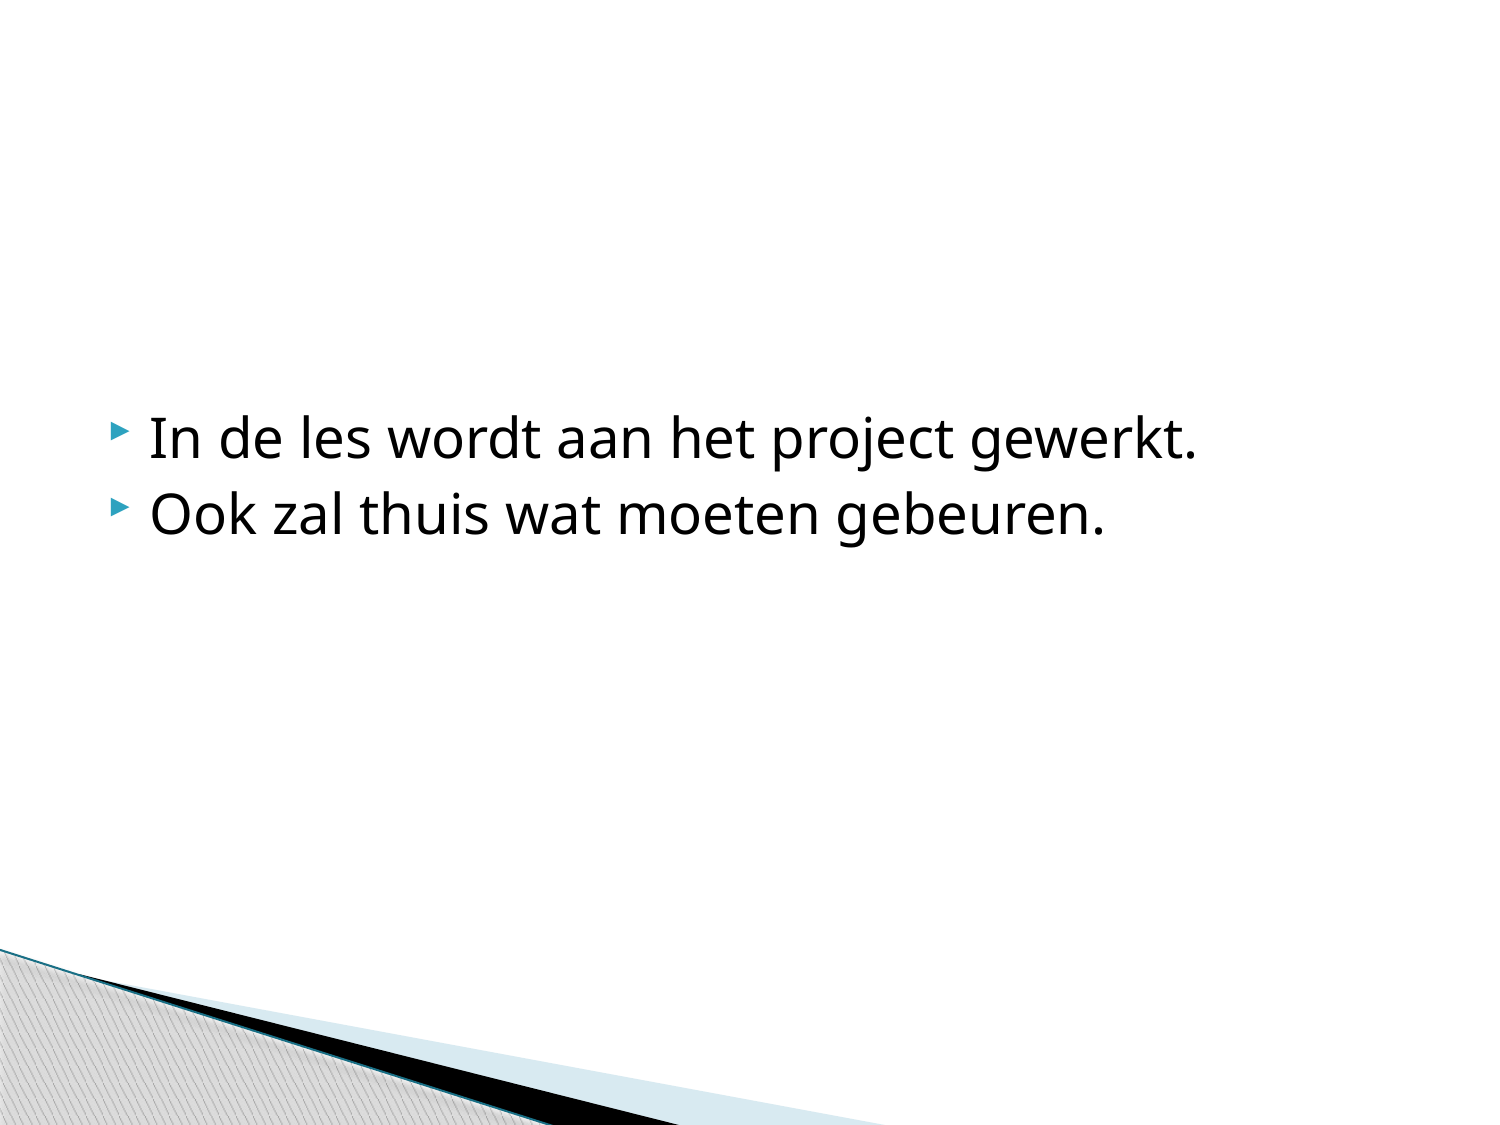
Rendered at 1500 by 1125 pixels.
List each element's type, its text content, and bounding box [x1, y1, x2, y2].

list In de les wordt aan het project gewerkt. Ook zal thuis wat moeten gebeuren. [75, 243, 1425, 986]
